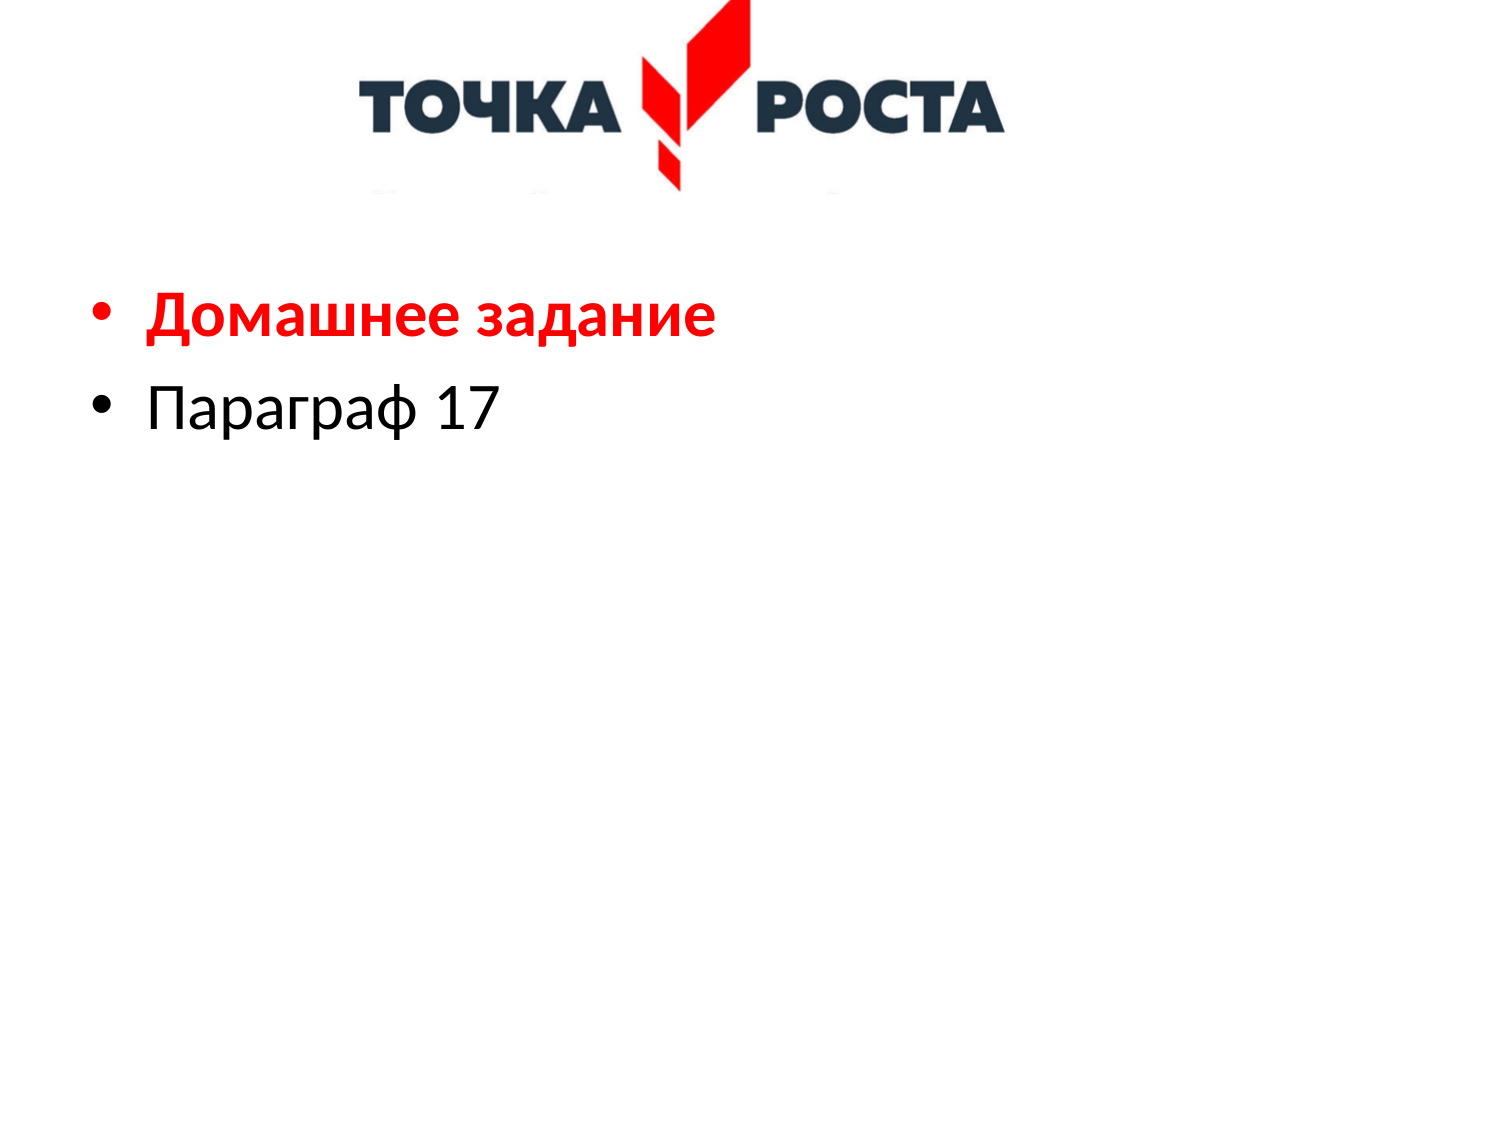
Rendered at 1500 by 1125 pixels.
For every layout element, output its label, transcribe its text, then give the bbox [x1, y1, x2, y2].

picture [288, 0, 1068, 195]
list Домашнее задание Параграф 17 [75, 262, 1425, 1005]
